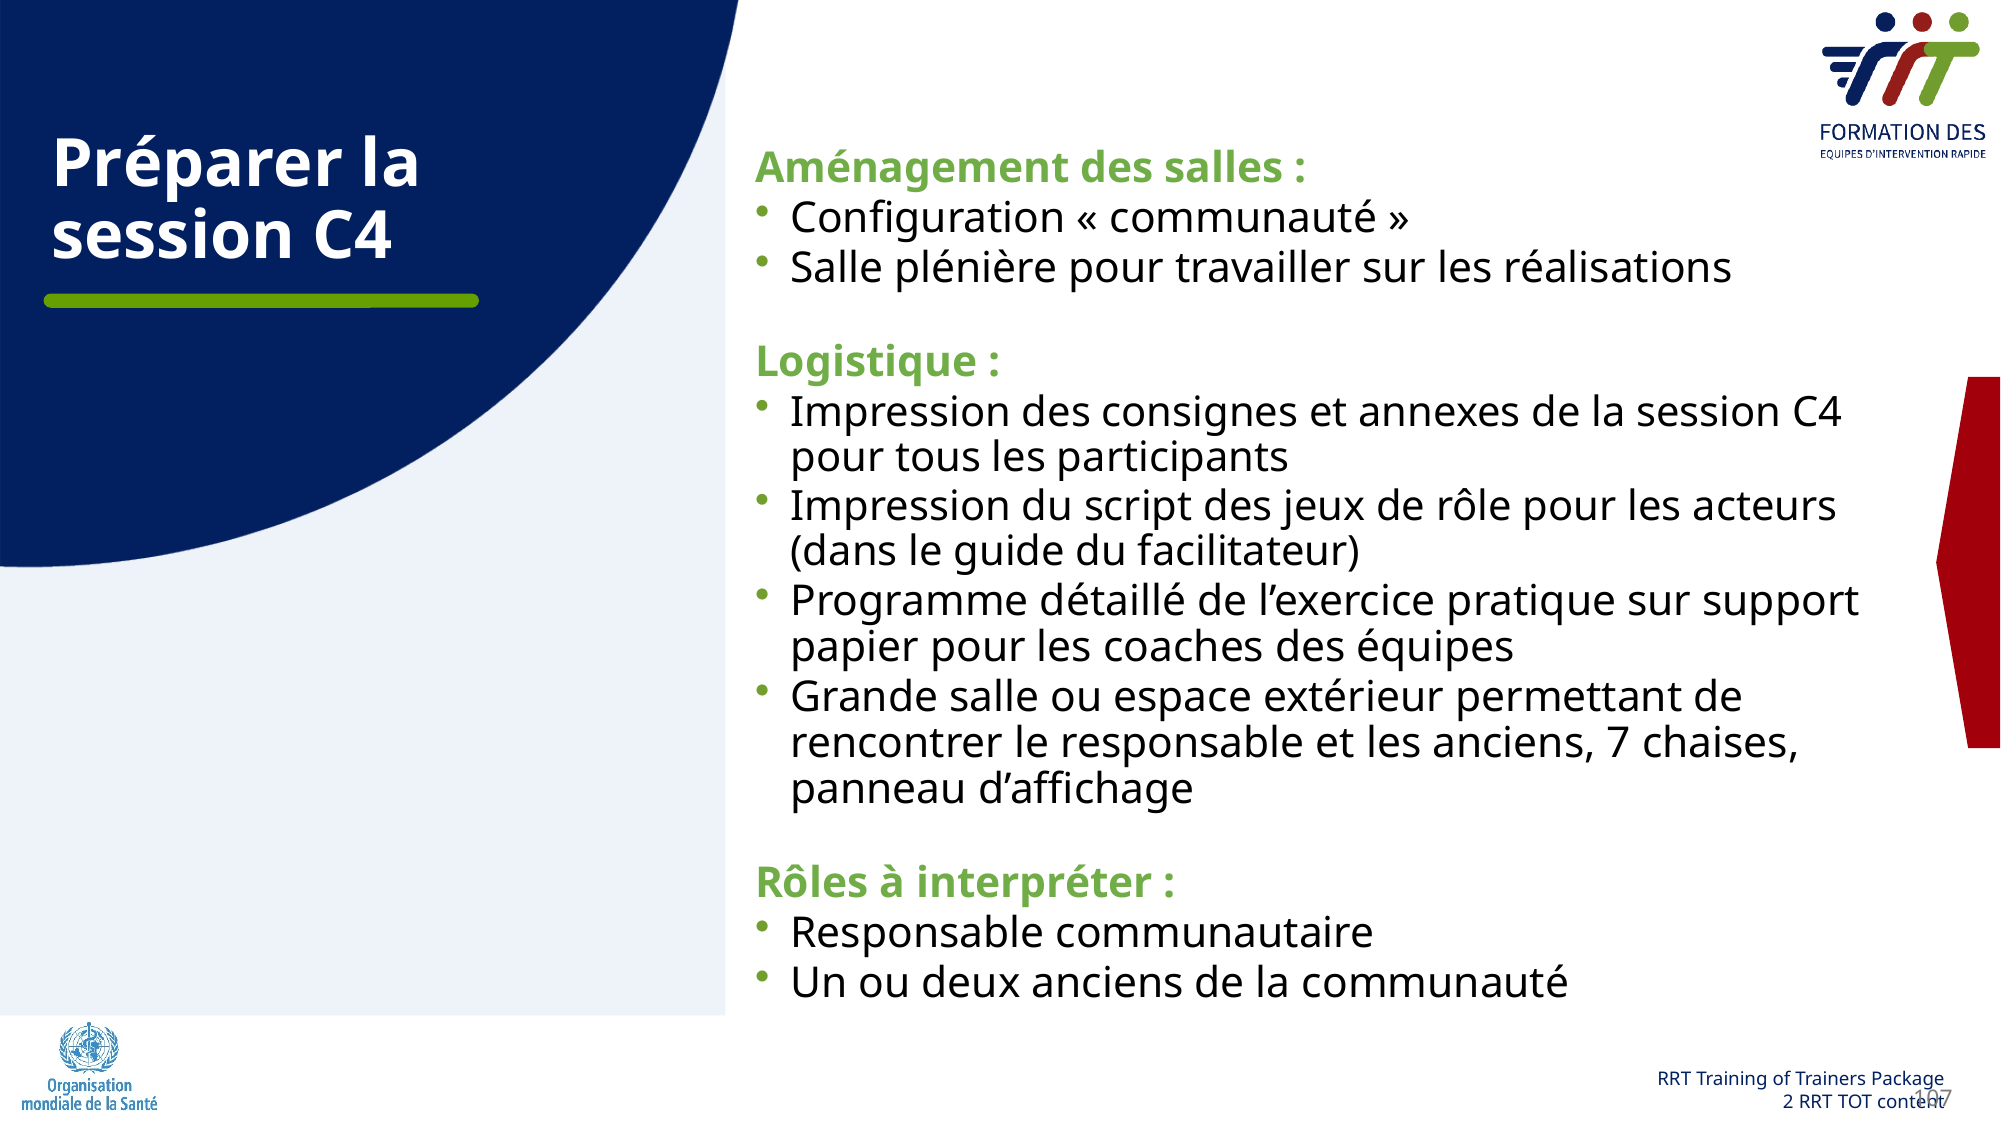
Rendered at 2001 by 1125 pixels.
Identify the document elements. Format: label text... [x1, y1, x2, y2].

list Aménagement des salles : Configuration « communauté » Salle plénière pour travailler sur les réalisations Logistique : Impression des consignes et annexes de la session C4 pour tous les participants Impression du script des jeux de rôle pour les acteurs (dans le guide du facilitateur) Programme détaillé de l’exercice pratique sur support papier pour les coaches des équipes Grande salle ou espace extérieur permettant de rencontrer le responsable et les anciens, 7 chaises, panneau d’affichage Rôles à interpréter : Responsable communautaire Un ou deux anciens de la communauté [746, 137, 1937, 1049]
picture [0, 0, 746, 572]
picture [20, 1020, 158, 1111]
title Préparer la session C4 [42, 100, 580, 302]
text_box [43, 293, 480, 308]
picture [1820, 11, 1986, 160]
